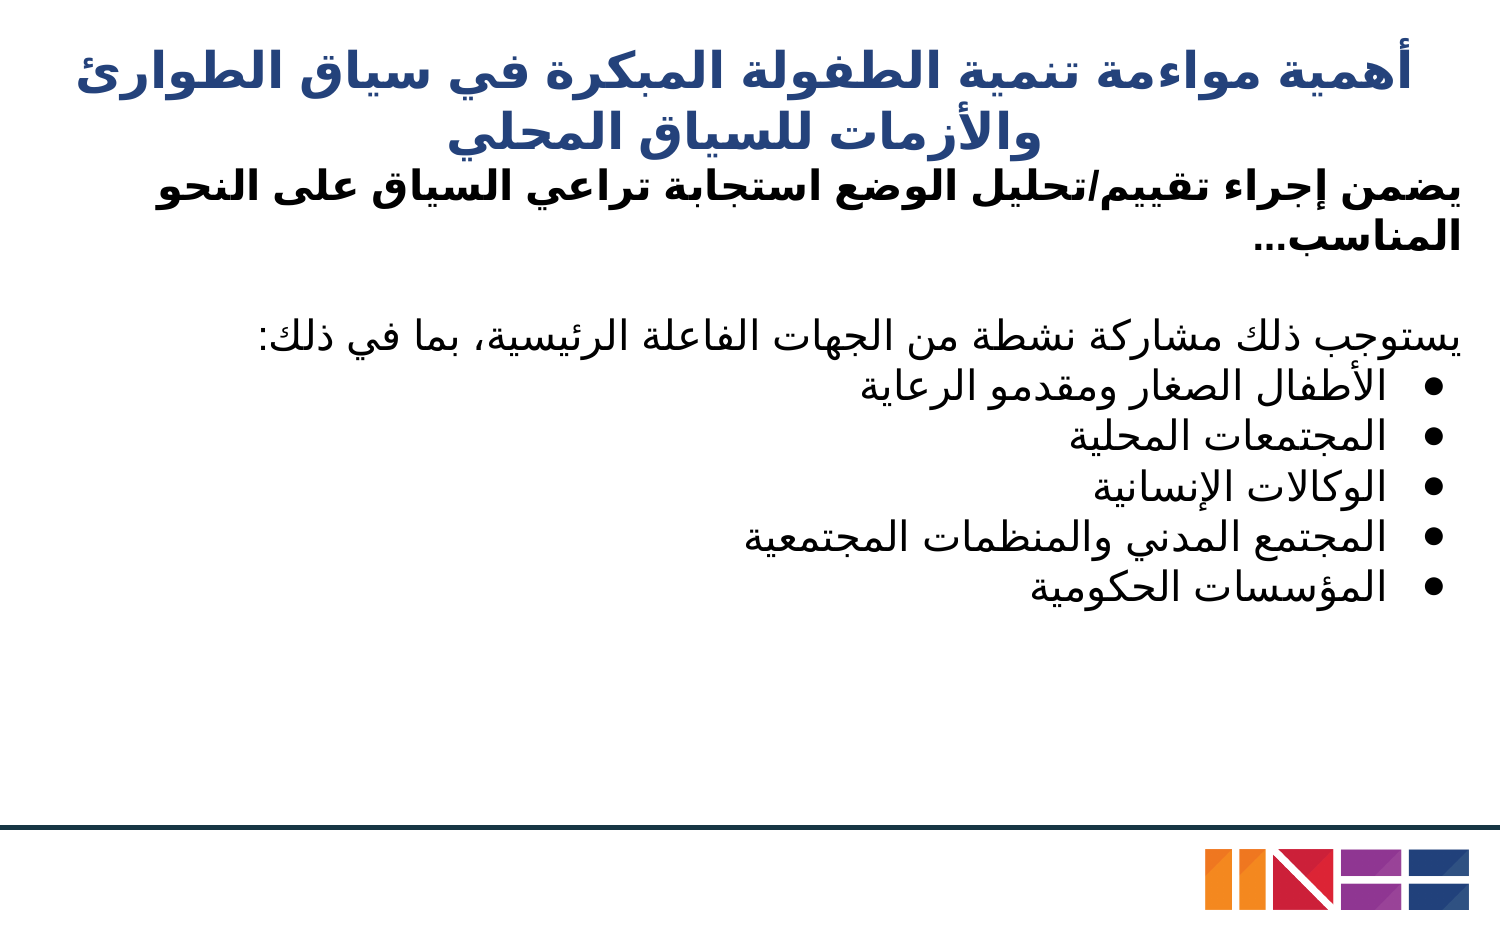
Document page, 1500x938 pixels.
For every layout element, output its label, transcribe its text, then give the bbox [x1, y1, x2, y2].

list يضمن إجراء تقييم/تحليل الوضع استجابة تراعي السياق على النحو المناسب... يستوجب ذلك مشاركة نشطة من الجهات الفاعلة الرئيسية، بما في ذلك: الأطفال الصغار ومقدمو الرعاية المجتمعات المحلية الوكالات الإنسانية المجتمع المدني والمنظمات المجتمعية المؤسسات الحكومية [23, 143, 1479, 779]
picture [1205, 849, 1469, 910]
title أهمية مواءمة تنمية الطفولة المبكرة في سياق الطوارئ والأزمات للسياق المحلي [23, 23, 1468, 121]
